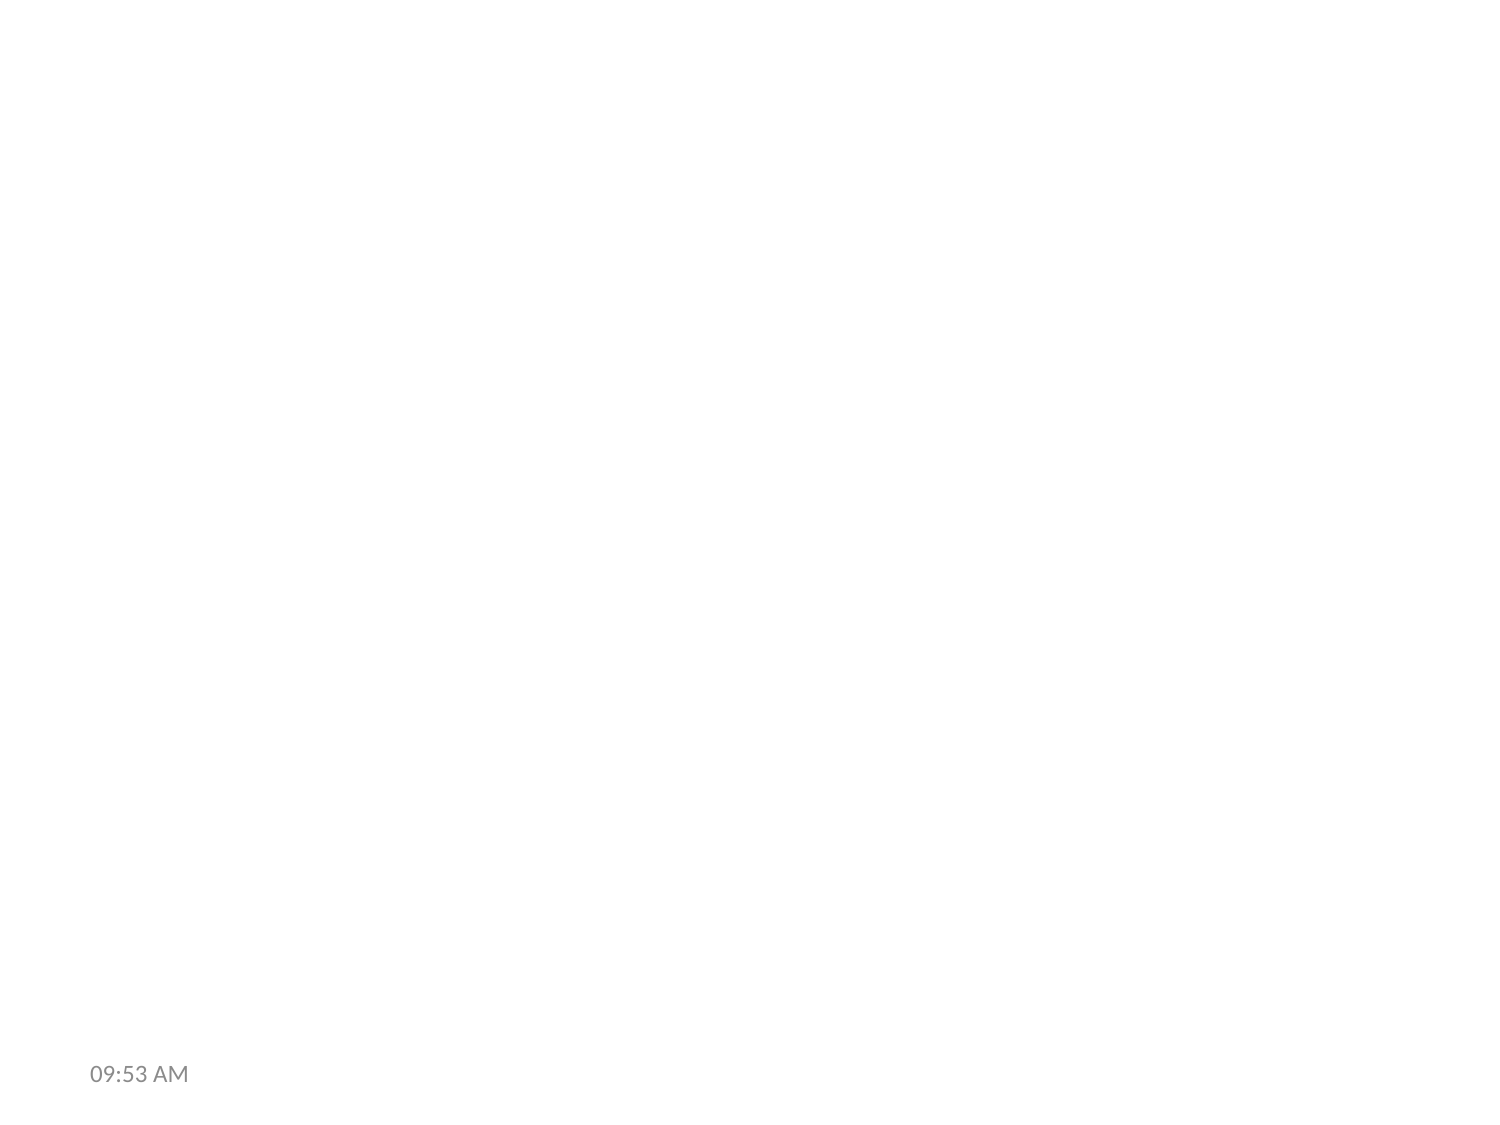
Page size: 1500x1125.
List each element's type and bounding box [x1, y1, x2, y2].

slide_number [75, 1042, 425, 1103]
